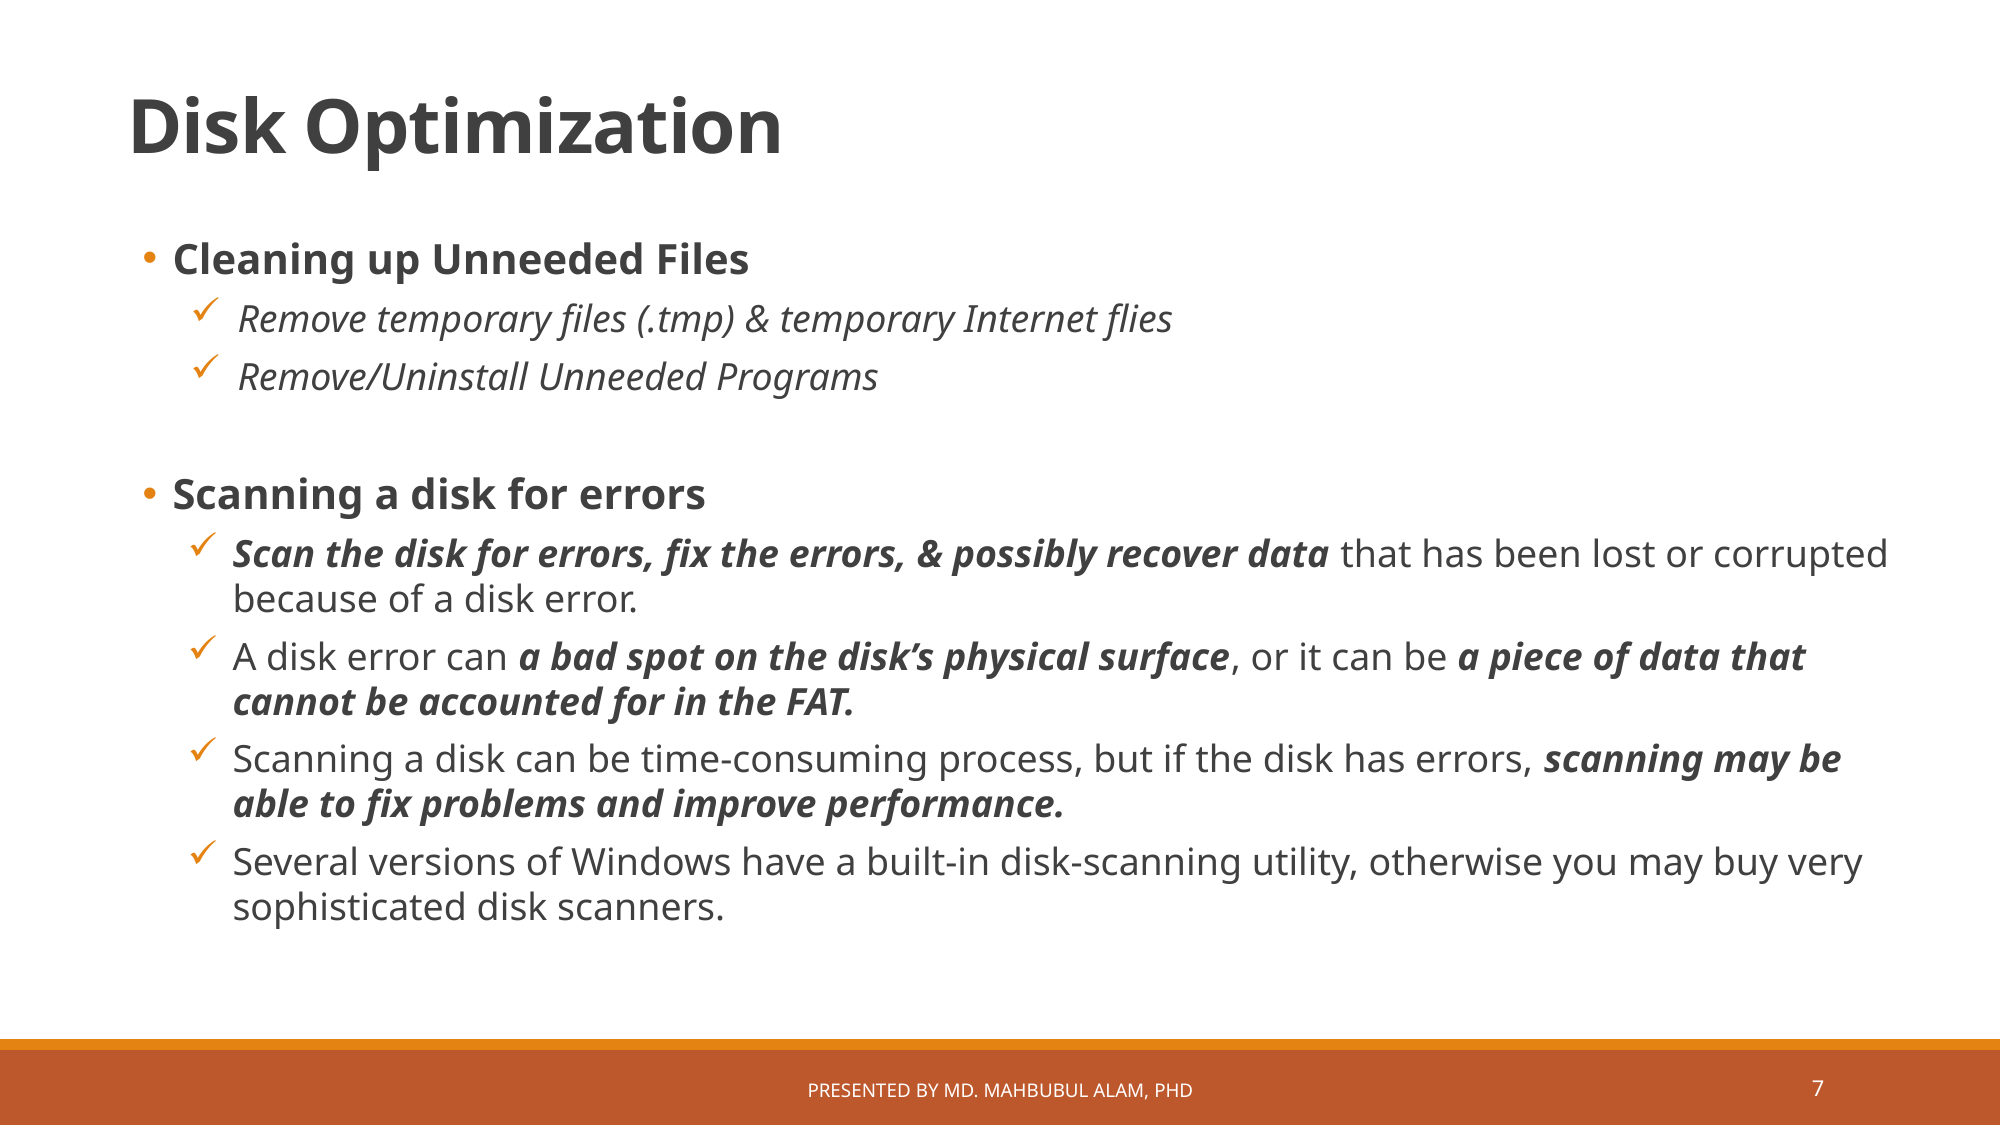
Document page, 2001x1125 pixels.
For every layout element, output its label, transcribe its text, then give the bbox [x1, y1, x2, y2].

title Disk Optimization [112, 73, 1900, 177]
slide_number 7 [1624, 1059, 1840, 1120]
footer Presented by Md. Mahbubul Alam, PhD [604, 1059, 1396, 1120]
list Cleaning up Unneeded Files Remove temporary files (.tmp) & temporary Internet flies Remove/Uninstall Unneeded Programs Scanning a disk for errors Scan the disk for errors, fix the errors, & possibly recover data that has been lost or corrupted because of a disk error. A disk error can a bad spot on the disk’s physical surface, or it can be a piece of data that cannot be accounted for in the FAT. Scanning a disk can be time-consuming process, but if the disk has errors, scanning may be able to fix problems and improve performance. Several versions of Windows have a built-in disk-scanning utility, otherwise you may buy very sophisticated disk scanners. [112, 224, 1900, 963]
